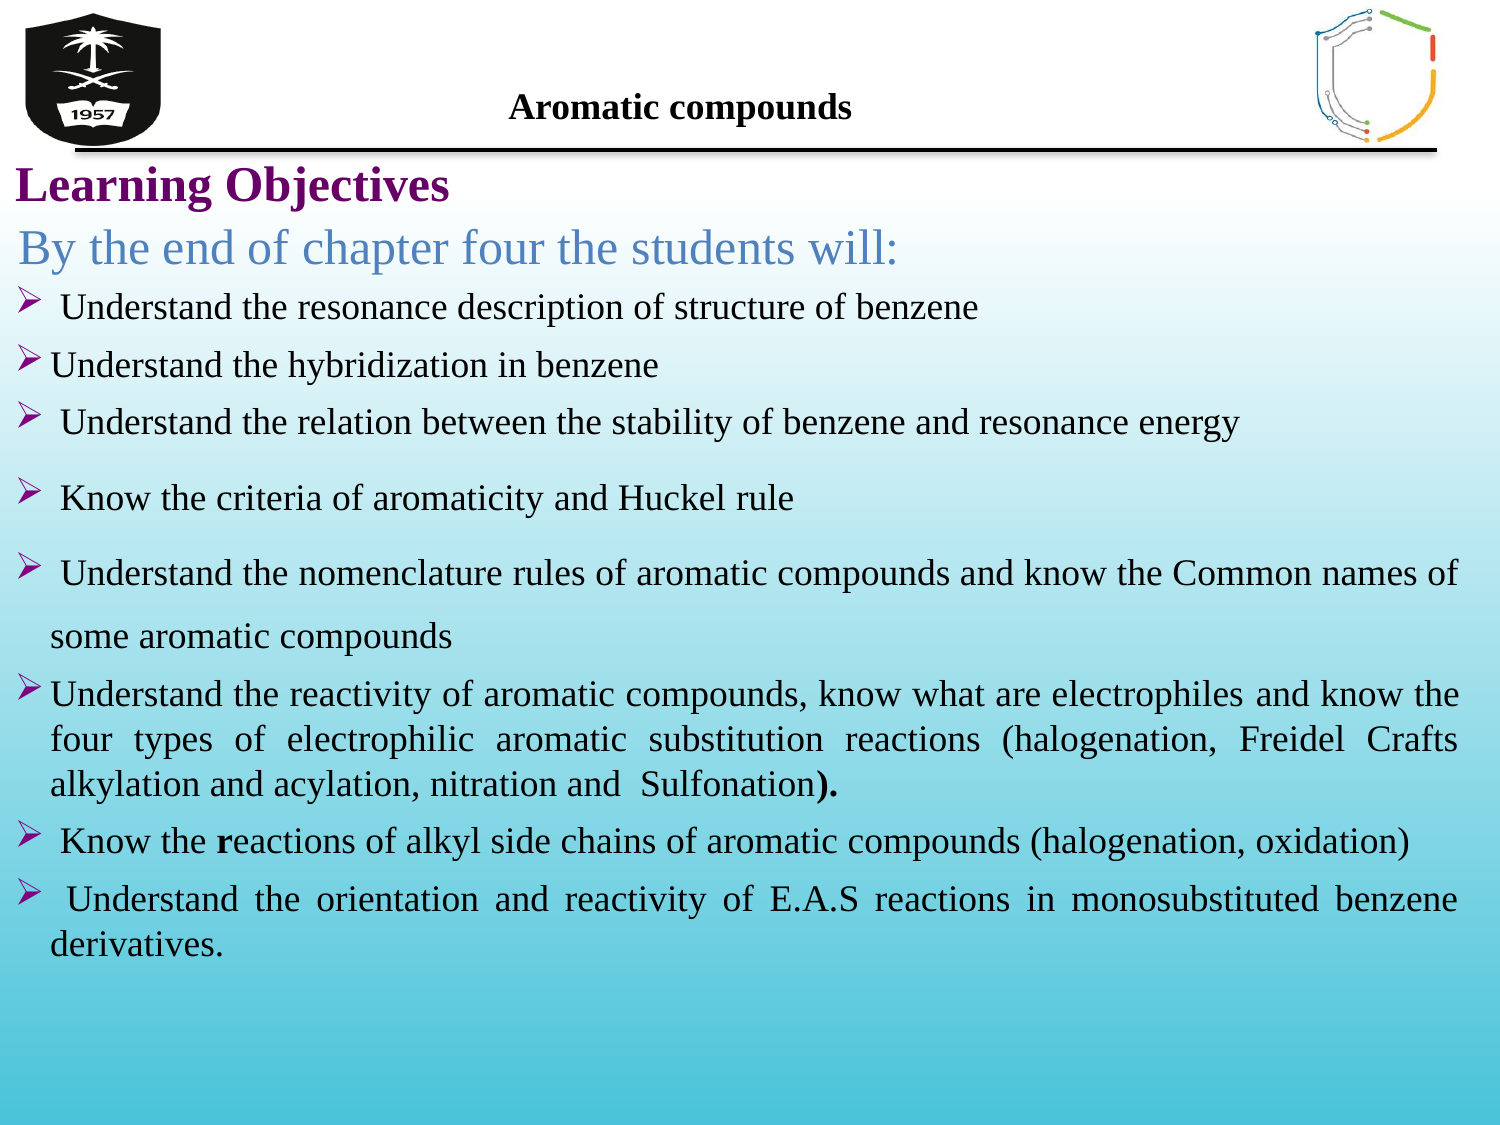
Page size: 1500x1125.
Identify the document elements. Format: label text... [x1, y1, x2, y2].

picture [1287, 0, 1463, 165]
text_box Aromatic compounds [493, 74, 868, 135]
text_box Understand the resonance description of structure of benzene Understand the hybridization in benzene Understand the relation between the stability of benzene and resonance energy Know the criteria of aromaticity and Huckel rule Understand the nomenclature rules of aromatic compounds and know the Common names of some aromatic compounds Understand the reactivity of aromatic compounds, know what are electrophiles and know the four types of electrophilic aromatic substitution reactions (halogenation, Freidel Crafts alkylation and acylation, nitration and Sulfonation). Know the reactions of alkyl side chains of aromatic compounds (halogenation, oxidation) Understand the orientation and reactivity of E.A.S reactions in monosubstituted benzene derivatives. [0, 274, 1475, 1029]
text_box By the end of chapter four the students will: [3, 206, 916, 282]
title Learning Objectives [0, 125, 538, 238]
picture [24, 12, 163, 151]
